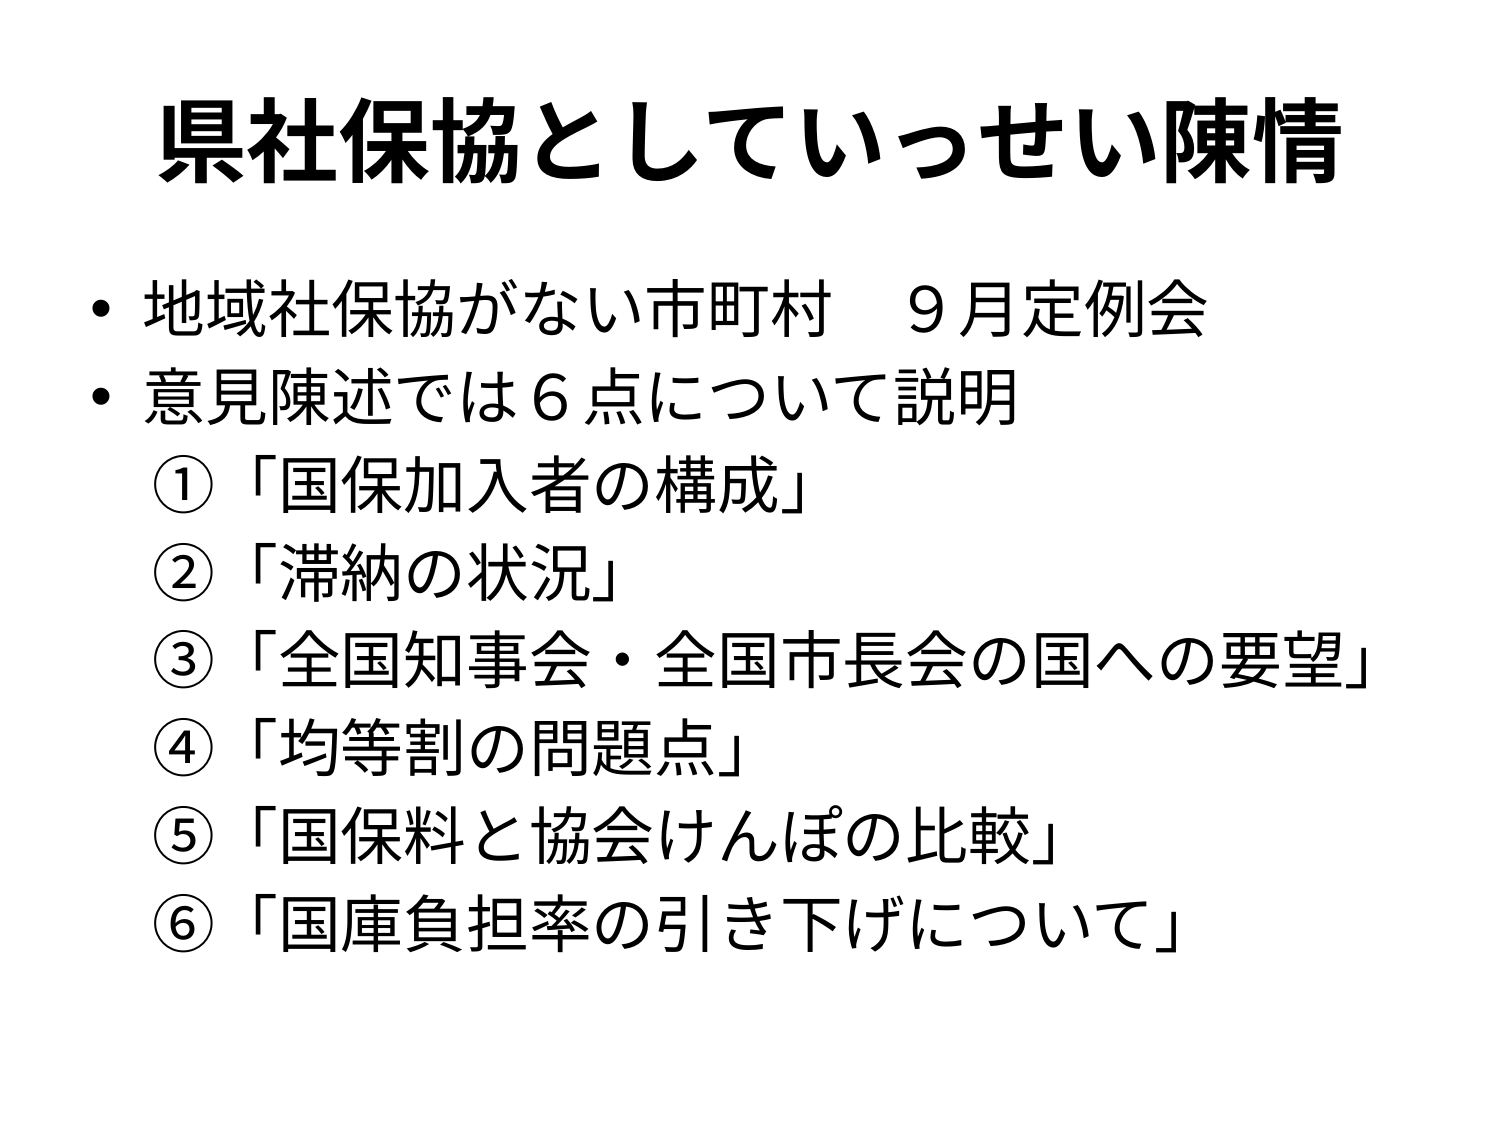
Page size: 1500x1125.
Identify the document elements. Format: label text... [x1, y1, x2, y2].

title 県社保協としていっせい陳情 [75, 45, 1425, 233]
list 地域社保協がない市町村 ９月定例会 意見陳述では６点について説明 ①「国保加入者の構成」 ②「滞納の状況」 ③「全国知事会・全国市長会の国への要望」 ④「均等割の問題点」 ⑤「国保料と協会けんぽの比較」 ⑥「国庫負担率の引き下げについて」 [75, 262, 1425, 1005]
